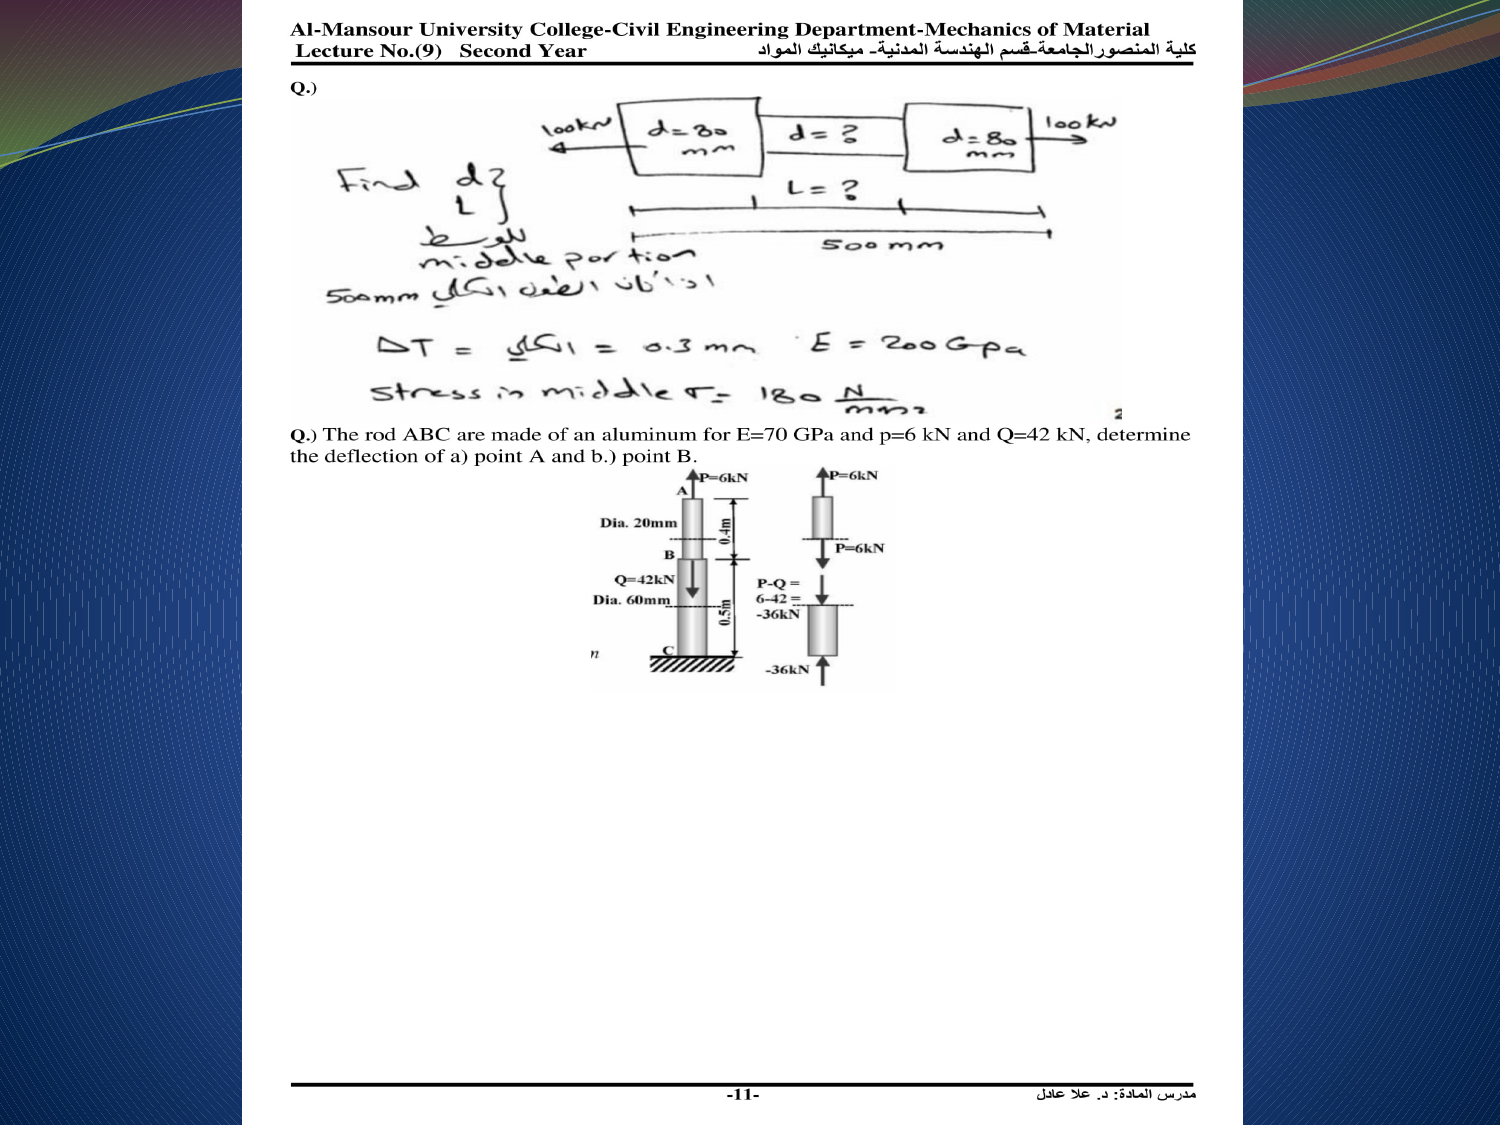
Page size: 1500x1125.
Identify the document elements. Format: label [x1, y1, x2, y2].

picture [241, 0, 1243, 1125]
